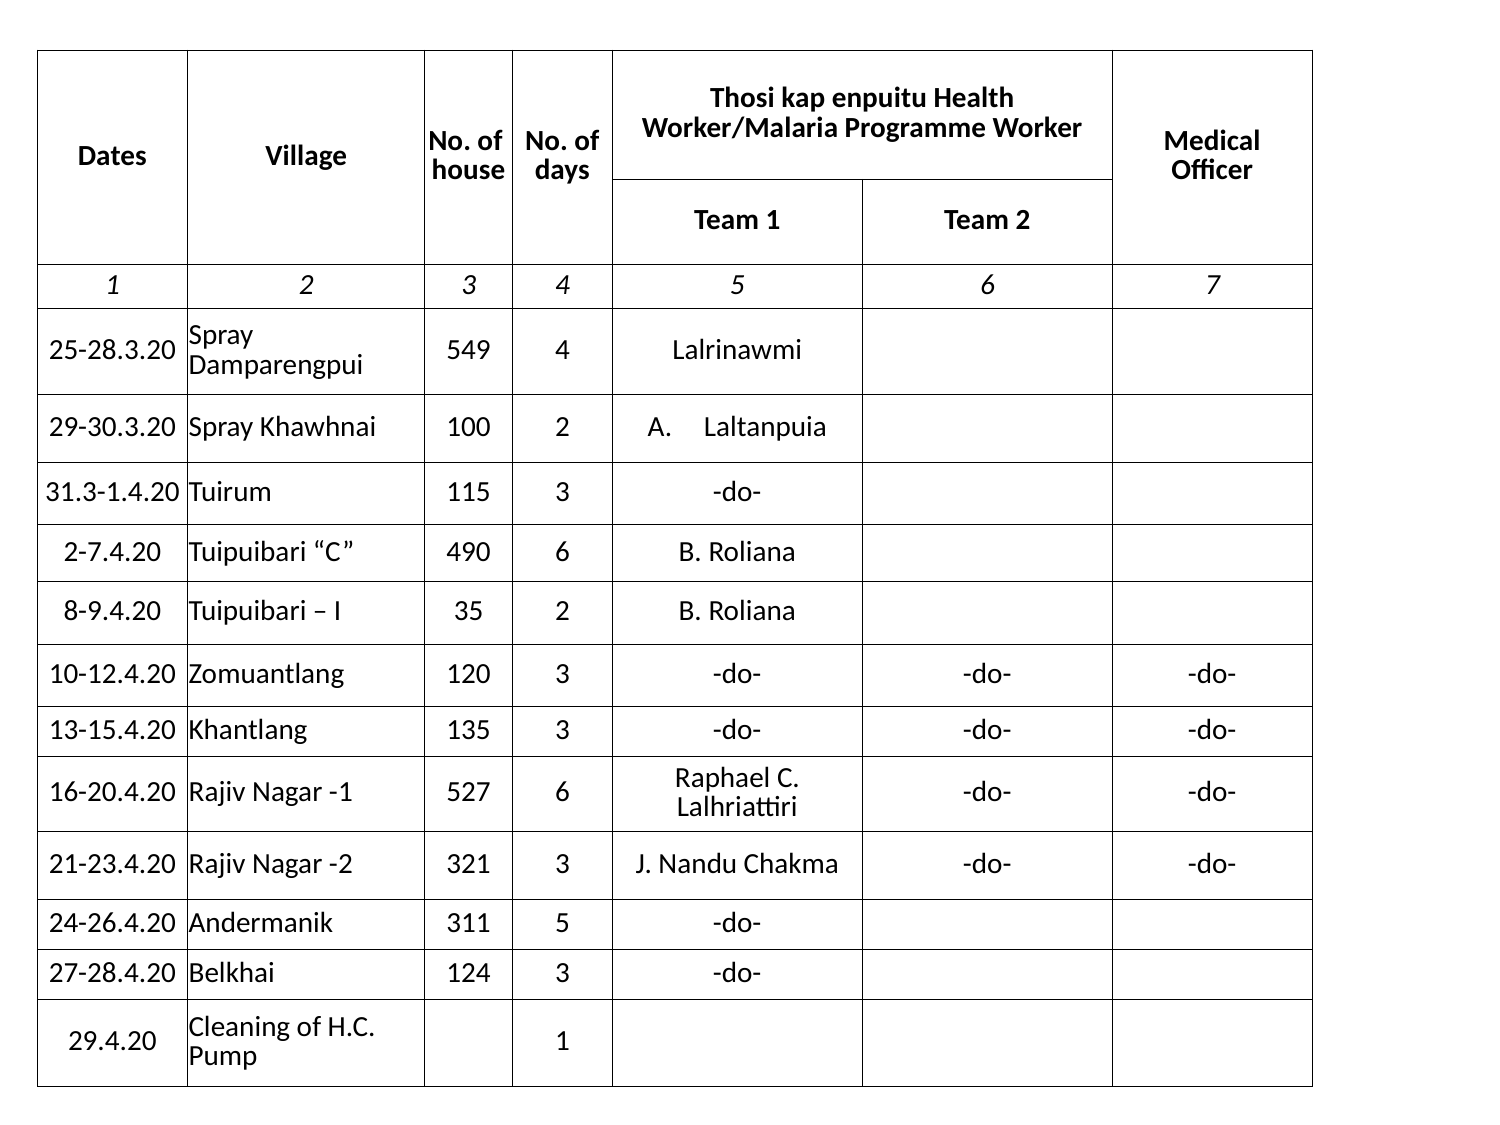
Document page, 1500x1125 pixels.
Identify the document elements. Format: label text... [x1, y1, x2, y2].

table_cell 27-28.4.20 [38, 950, 187, 999]
table_cell 16-20.4.20 [38, 757, 187, 831]
table_cell Spray Damparengpui [188, 309, 424, 394]
table_cell 5 [613, 265, 862, 308]
table_cell [613, 1000, 862, 1086]
table_cell J. Nandu Chakma [613, 832, 862, 899]
table_cell [1113, 309, 1312, 394]
table_cell [1113, 950, 1312, 999]
table_cell -do- [613, 707, 862, 756]
table_cell 25-28.3.20 [38, 309, 187, 394]
table_cell [1113, 900, 1312, 949]
table_cell -do- [613, 645, 862, 706]
table_cell 6 [513, 525, 612, 581]
table_cell 100 [425, 395, 512, 462]
table_cell 321 [425, 832, 512, 899]
table_cell Tuipuibari “C” [188, 525, 424, 581]
table_cell 3 [513, 463, 612, 524]
table_cell 6 [513, 757, 612, 831]
table_cell 120 [425, 645, 512, 706]
table_cell 124 [425, 950, 512, 999]
table_cell B. Roliana [613, 525, 862, 581]
table_cell [863, 309, 1112, 394]
table_cell -do- [613, 950, 862, 999]
table_cell 21-23.4.20 [38, 832, 187, 899]
table_cell 10-12.4.20 [38, 645, 187, 706]
table_cell -do- [1113, 757, 1312, 831]
table_cell [1113, 463, 1312, 524]
table_cell 4 [513, 265, 612, 308]
table_cell 35 [425, 582, 512, 644]
table_cell Lalrinawmi [613, 309, 862, 394]
table_cell [1113, 1000, 1312, 1086]
table_cell Raphael C. Lalhriattiri [613, 757, 862, 831]
table_cell 2 [188, 265, 424, 308]
table_cell [863, 1000, 1112, 1086]
table_cell -do- [1113, 707, 1312, 756]
table_header No. of days [513, 51, 612, 264]
table_cell Zomuantlang [188, 645, 424, 706]
table_header Dates [38, 51, 187, 264]
table_cell Andermanik [188, 900, 424, 949]
table_cell 2 [513, 395, 612, 462]
table_cell 1 [38, 265, 187, 308]
table_cell 2 [513, 582, 612, 644]
table_cell Team 1 [613, 180, 862, 264]
table_cell B. Roliana [613, 582, 862, 644]
table_cell -do- [1113, 832, 1312, 899]
table_cell Rajiv Nagar -1 [188, 757, 424, 831]
table_cell 3 [425, 265, 512, 308]
table_cell 31.3-1.4.20 [38, 463, 187, 524]
table_header No. of house [425, 51, 512, 264]
table_cell 3 [513, 832, 612, 899]
table_cell 549 [425, 309, 512, 394]
table_cell 135 [425, 707, 512, 756]
table_cell [425, 1000, 512, 1086]
table_cell [863, 395, 1112, 462]
table_cell -do- [613, 463, 862, 524]
table_cell 13-15.4.20 [38, 707, 187, 756]
table_cell -do- [863, 707, 1112, 756]
table_cell Tuipuibari – I [188, 582, 424, 644]
table_cell 2-7.4.20 [38, 525, 187, 581]
table_cell 3 [513, 950, 612, 999]
table_cell Cleaning of H.C. Pump [188, 1000, 424, 1086]
table_cell 4 [513, 309, 612, 394]
table_cell Team 2 [863, 180, 1112, 264]
table_cell [1113, 395, 1312, 462]
table_cell Belkhai [188, 950, 424, 999]
table_cell 1 [513, 1000, 612, 1086]
table_cell -do- [863, 645, 1112, 706]
table_cell [1113, 525, 1312, 581]
table_cell 6 [863, 265, 1112, 308]
table_cell 8-9.4.20 [38, 582, 187, 644]
table_cell Tuirum [188, 463, 424, 524]
table_cell [863, 950, 1112, 999]
table_header Village [188, 51, 424, 264]
table_cell -do- [613, 900, 862, 949]
table_cell [863, 525, 1112, 581]
table_cell 3 [513, 707, 612, 756]
table_cell [863, 900, 1112, 949]
table_cell 490 [425, 525, 512, 581]
table_cell 7 [1113, 265, 1312, 308]
table_cell 311 [425, 900, 512, 949]
table_cell [863, 582, 1112, 644]
table_cell 115 [425, 463, 512, 524]
table_header Medical Officer [1113, 51, 1312, 264]
table_cell -do- [863, 757, 1112, 831]
table_cell 5 [513, 900, 612, 949]
table_cell 29.4.20 [38, 1000, 187, 1086]
table_cell 29-30.3.20 [38, 395, 187, 462]
table_cell Khantlang [188, 707, 424, 756]
table_cell -do- [863, 832, 1112, 899]
table_cell Rajiv Nagar -2 [188, 832, 424, 899]
table_cell [863, 463, 1112, 524]
table_header Thosi kap enpuitu Health Worker/Malaria Programme Worker [613, 51, 1112, 179]
table_cell -do- [1113, 645, 1312, 706]
table_cell Spray Khawhnai [188, 395, 424, 462]
table_cell Laltanpuia [613, 395, 862, 462]
table_cell 24-26.4.20 [38, 900, 187, 949]
table_cell 3 [513, 645, 612, 706]
table_cell [1113, 582, 1312, 644]
table_cell 527 [425, 757, 512, 831]
